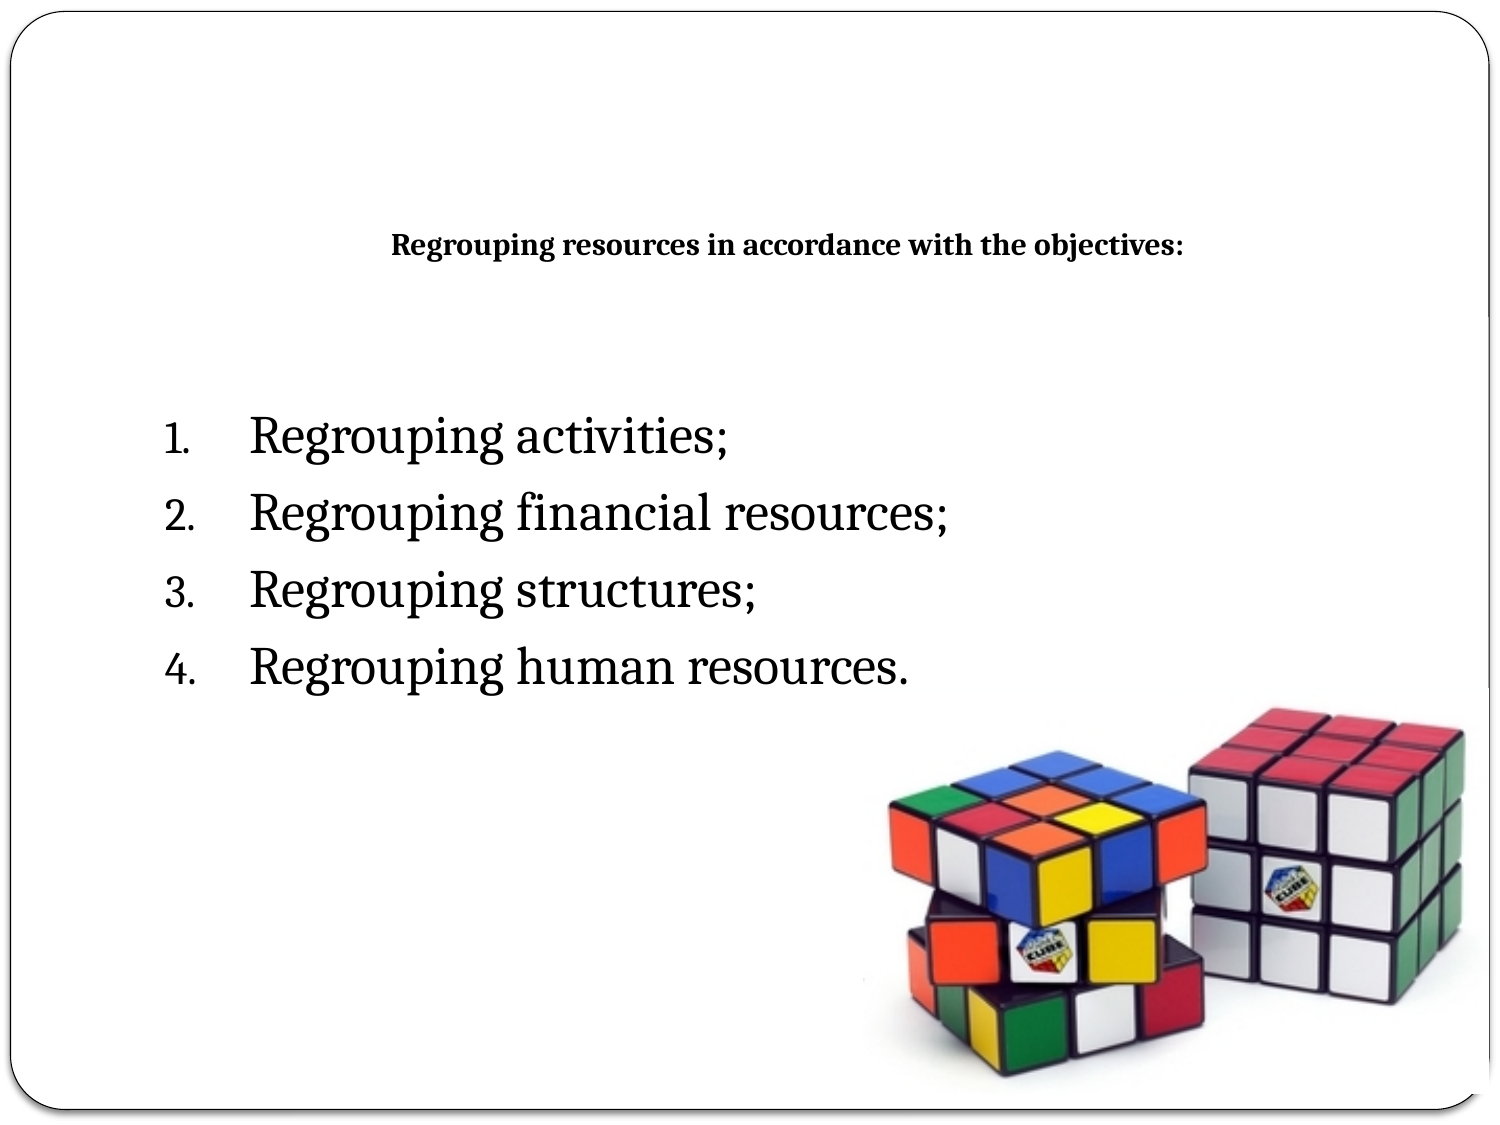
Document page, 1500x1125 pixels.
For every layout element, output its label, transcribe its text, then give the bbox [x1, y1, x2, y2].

list Regrouping activities; Regrouping financial resources; Regrouping structures; Regrouping human resources. [150, 314, 1425, 988]
title Regrouping resources in accordance with the objectives: [150, 45, 1425, 314]
picture [863, 688, 1490, 1094]
